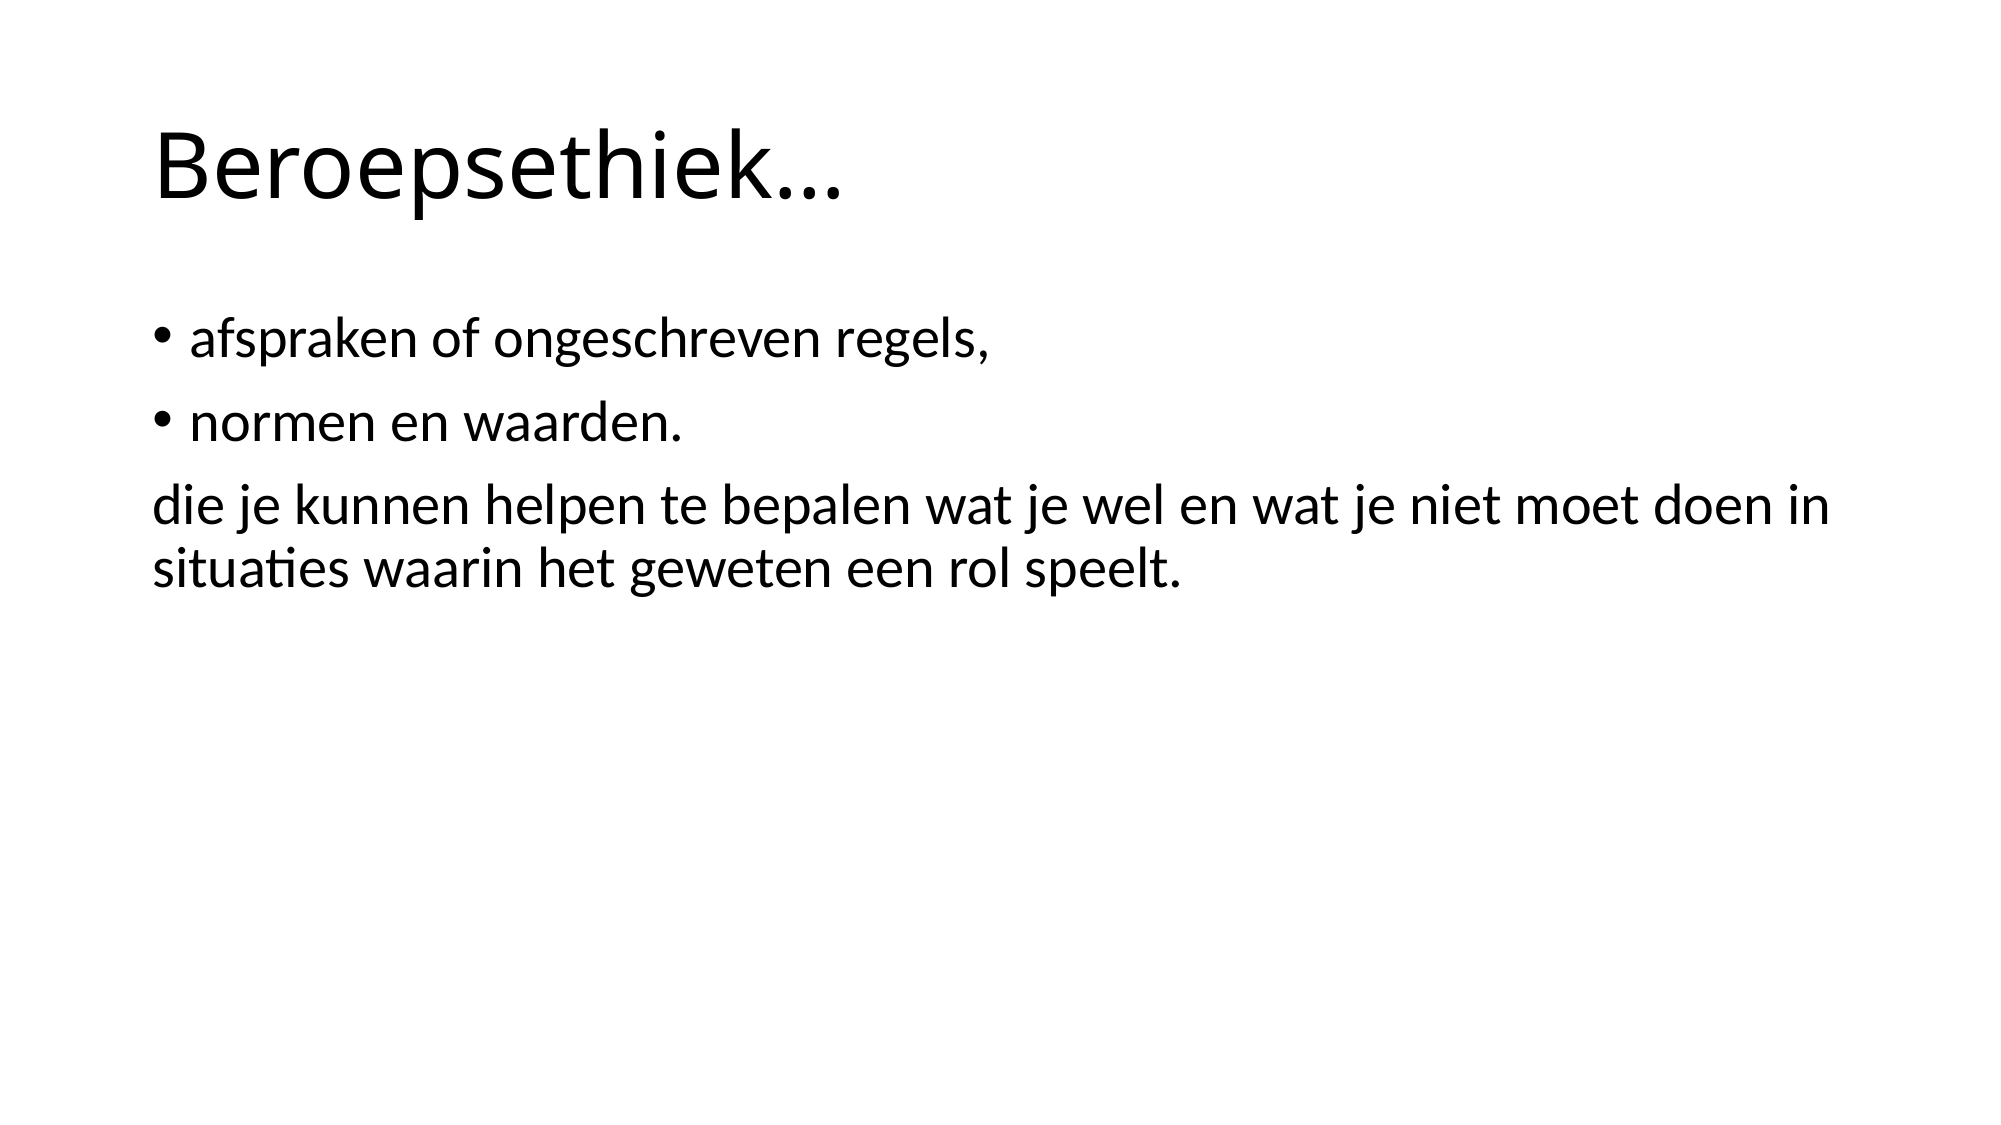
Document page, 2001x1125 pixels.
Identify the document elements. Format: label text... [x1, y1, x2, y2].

title Beroepsethiek… [137, 59, 1863, 278]
list afspraken of ongeschreven regels, normen en waarden. die je kunnen helpen te bepalen wat je wel en wat je niet moet doen in situaties waarin het geweten een rol speelt. [137, 299, 1863, 1014]
